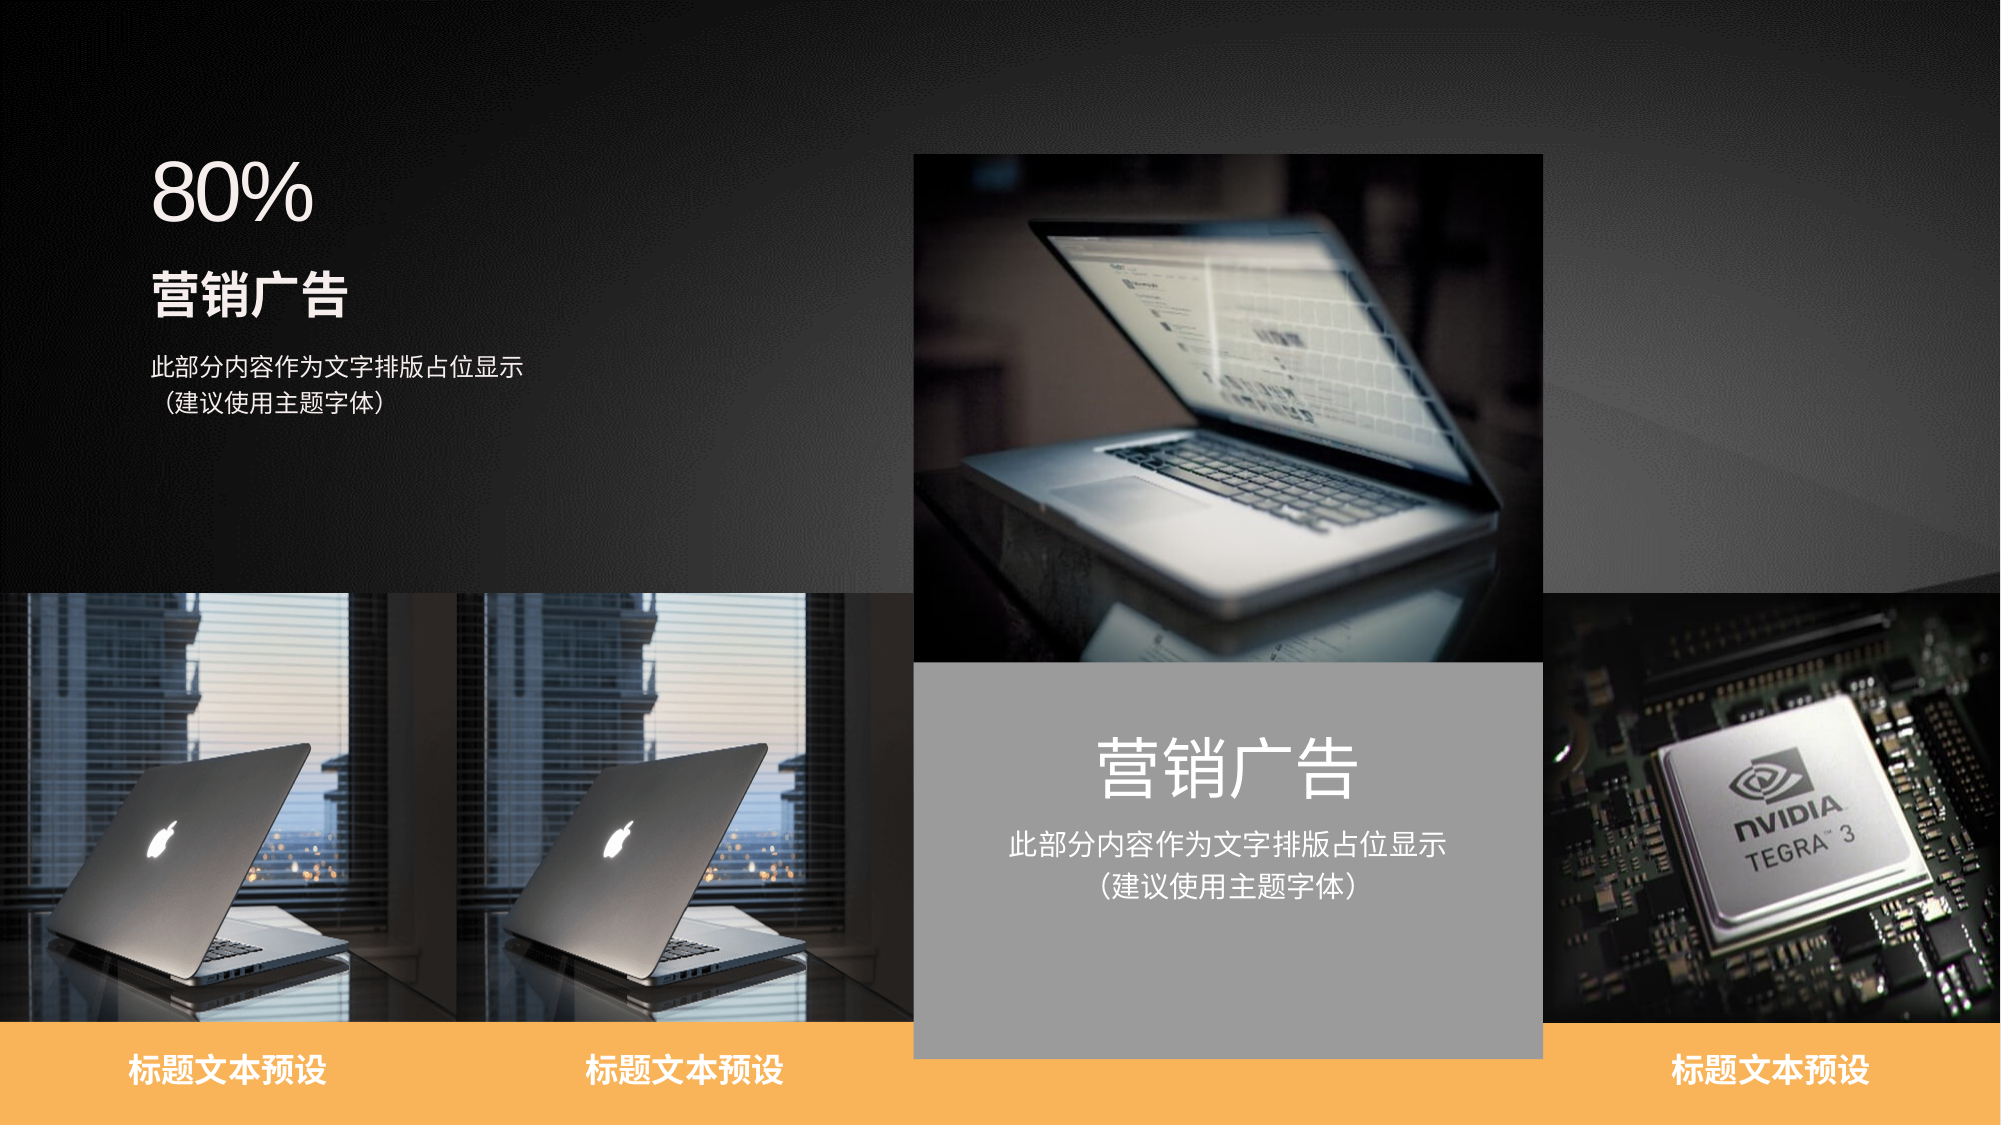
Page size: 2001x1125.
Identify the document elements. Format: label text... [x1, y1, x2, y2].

text_box 80% [150, 135, 391, 239]
picture [0, 0, 2001, 1125]
text_box [0, 1023, 2000, 1125]
text_box 营销广告 [149, 263, 425, 325]
text_box 此部分内容作为文字排版占位显示 （建议使用主题字体） [912, 661, 1544, 1060]
text_box [912, 154, 1544, 661]
text_box 标题文本预设 [91, 1049, 366, 1097]
text_box 标题文本预设 [1634, 1049, 1909, 1097]
text_box 营销广告 [1073, 719, 1384, 815]
text_box 此部分内容作为文字排版占位显示 （建议使用主题字体） [149, 324, 527, 439]
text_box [0, 593, 914, 1023]
text_box [1542, 593, 2000, 1024]
text_box 标题文本预设 [547, 1049, 823, 1097]
